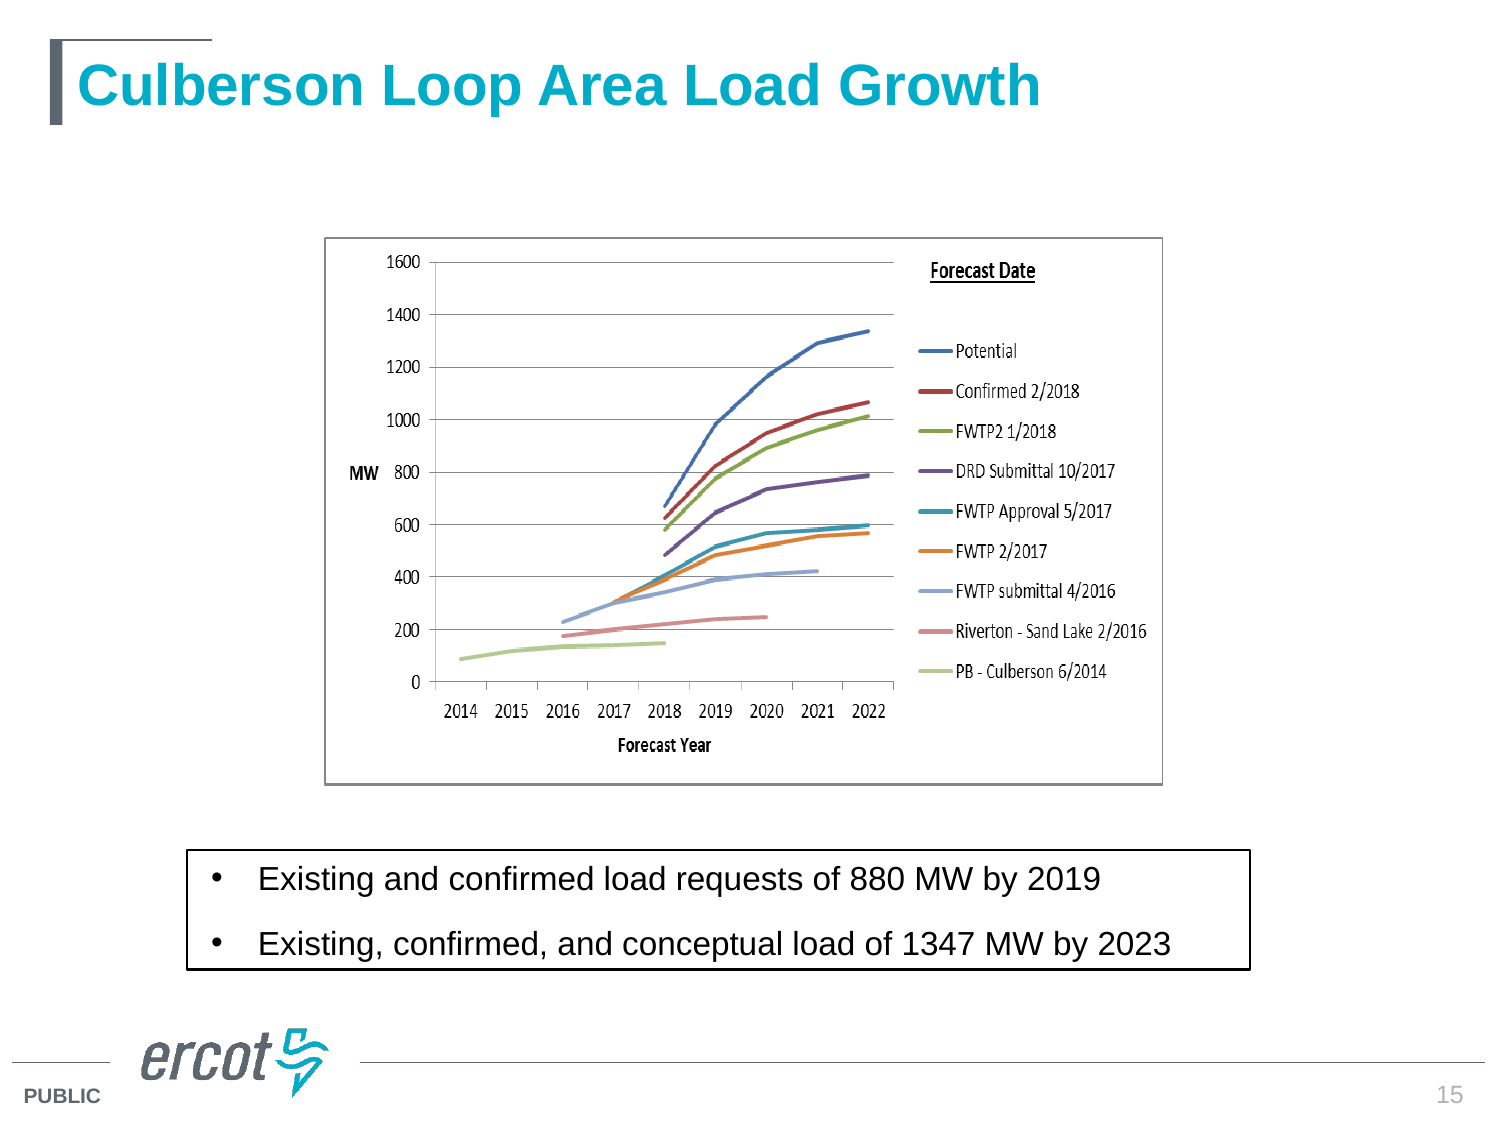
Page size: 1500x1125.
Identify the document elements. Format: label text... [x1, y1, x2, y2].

picture [137, 1024, 332, 1100]
title Culberson Loop Area Load Growth [62, 39, 1450, 125]
picture [324, 237, 1163, 786]
text_box Existing and confirmed load requests of 880 MW by 2019 Existing, confirmed, and conceptual load of 1347 MW by 2023 [187, 849, 1250, 970]
slide_number 15 [1412, 1076, 1488, 1112]
